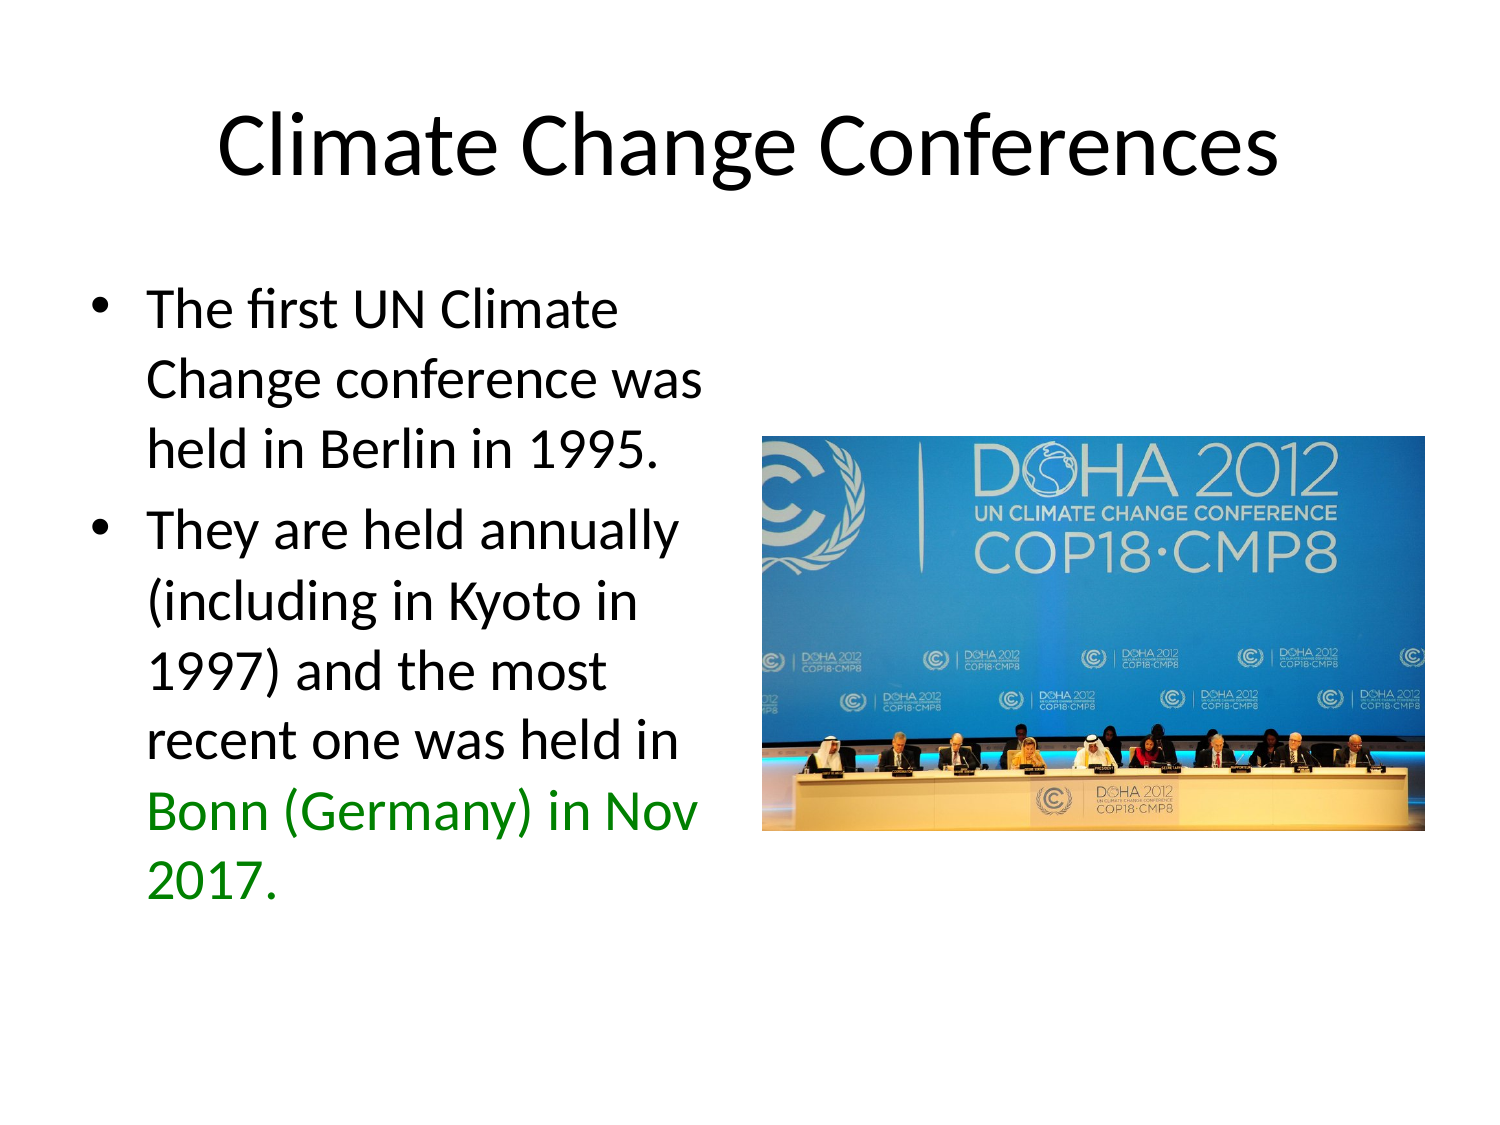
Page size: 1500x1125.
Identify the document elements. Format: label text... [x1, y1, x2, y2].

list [762, 262, 1426, 1006]
list The first UN Climate Change conference was held in Berlin in 1995. They are held annually (including in Kyoto in 1997) and the most recent one was held in Bonn (Germany) in Nov 2017. [75, 262, 738, 1005]
title Climate Change Conferences [75, 45, 1425, 233]
